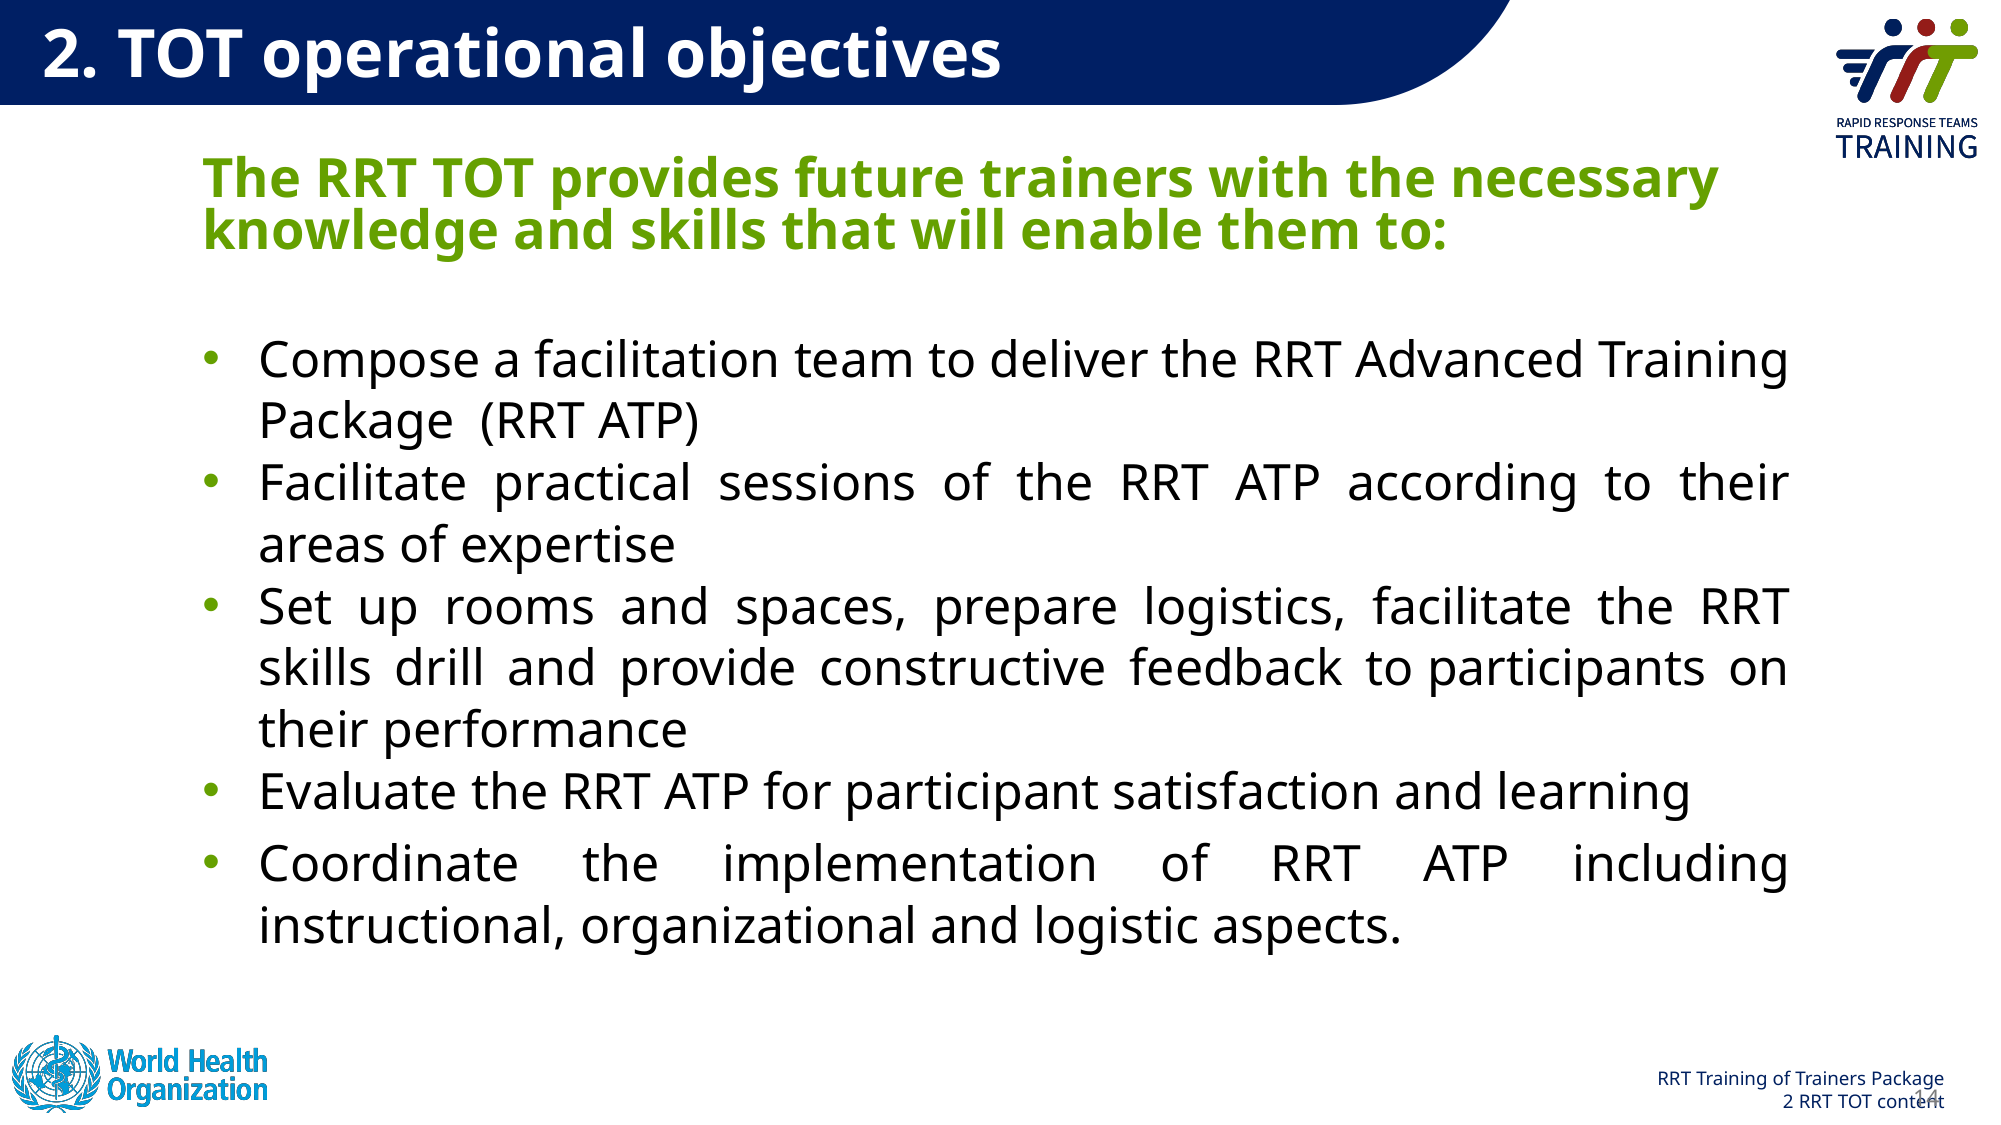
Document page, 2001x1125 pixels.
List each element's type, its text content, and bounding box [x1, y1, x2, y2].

picture [12, 1083, 48, 1113]
picture [71, 1053, 90, 1091]
picture [24, 1054, 36, 1087]
picture [34, 1054, 43, 1078]
picture [46, 1056, 54, 1062]
picture [59, 1035, 267, 1113]
picture [22, 1062, 26, 1077]
text_box The RRT TOT provides future trainers with the necessary knowledge and skills that will enable them to: Compose a facilitation team to deliver the RRT Advanced Training Package (RRT ATP) Facilitate practical sessions of the RRT ATP according to their areas of expertise Set up rooms and spaces, prepare logistics, facilitate the RRT skills drill and provide constructive feedback to participants on their performance Evaluate the RRT ATP for participant satisfaction and learning Coordinate the implementation of RRT ATP including instructional, organizational and logistic aspects. [194, 147, 1799, 1006]
picture [30, 1083, 37, 1091]
picture [1835, 19, 1978, 167]
picture [40, 1062, 47, 1070]
picture [0, 0, 1533, 105]
picture [36, 1088, 78, 1105]
picture [50, 1108, 62, 1113]
text_box 2. TOT operational objectives [35, 3, 1034, 99]
picture [12, 1035, 54, 1068]
